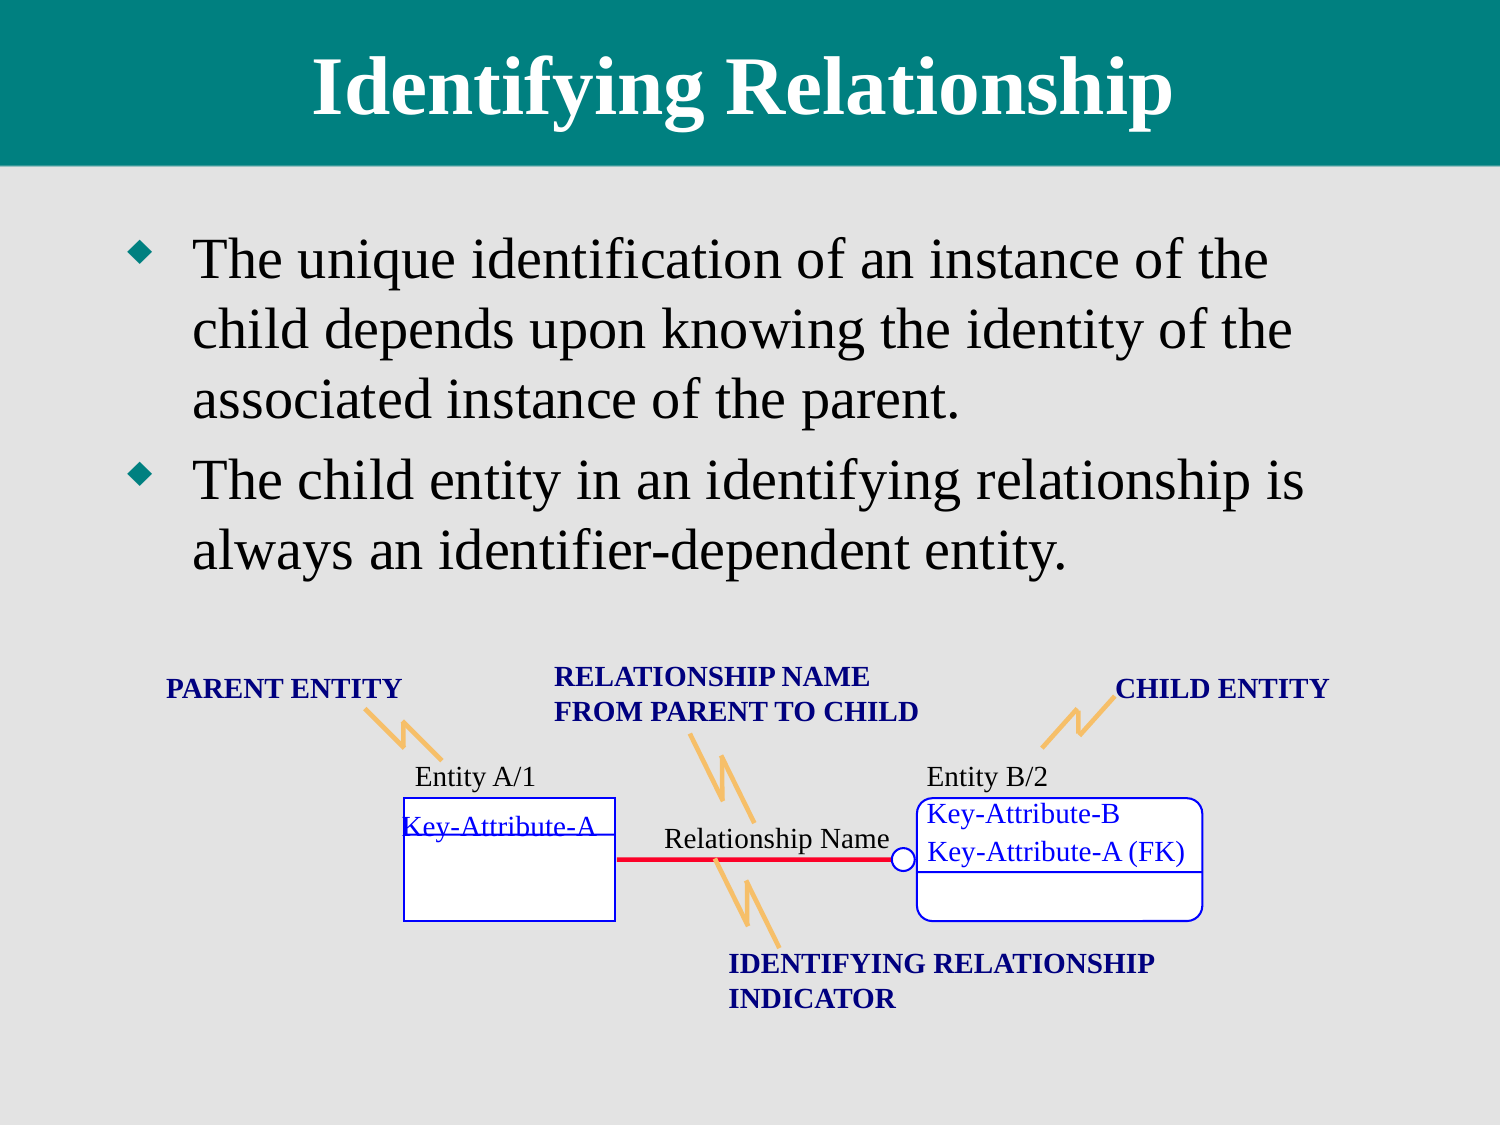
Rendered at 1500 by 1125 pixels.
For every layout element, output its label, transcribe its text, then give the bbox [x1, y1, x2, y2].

list The unique identification of an instance of the child depends upon knowing the identity of the associated instance of the parent. The child entity in an identifying relationship is always an identifier-dependent entity. [111, 211, 1388, 592]
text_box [149, 649, 1346, 1023]
picture [0, 0, 1500, 1125]
title Identifying Relationship [0, 23, 1488, 140]
